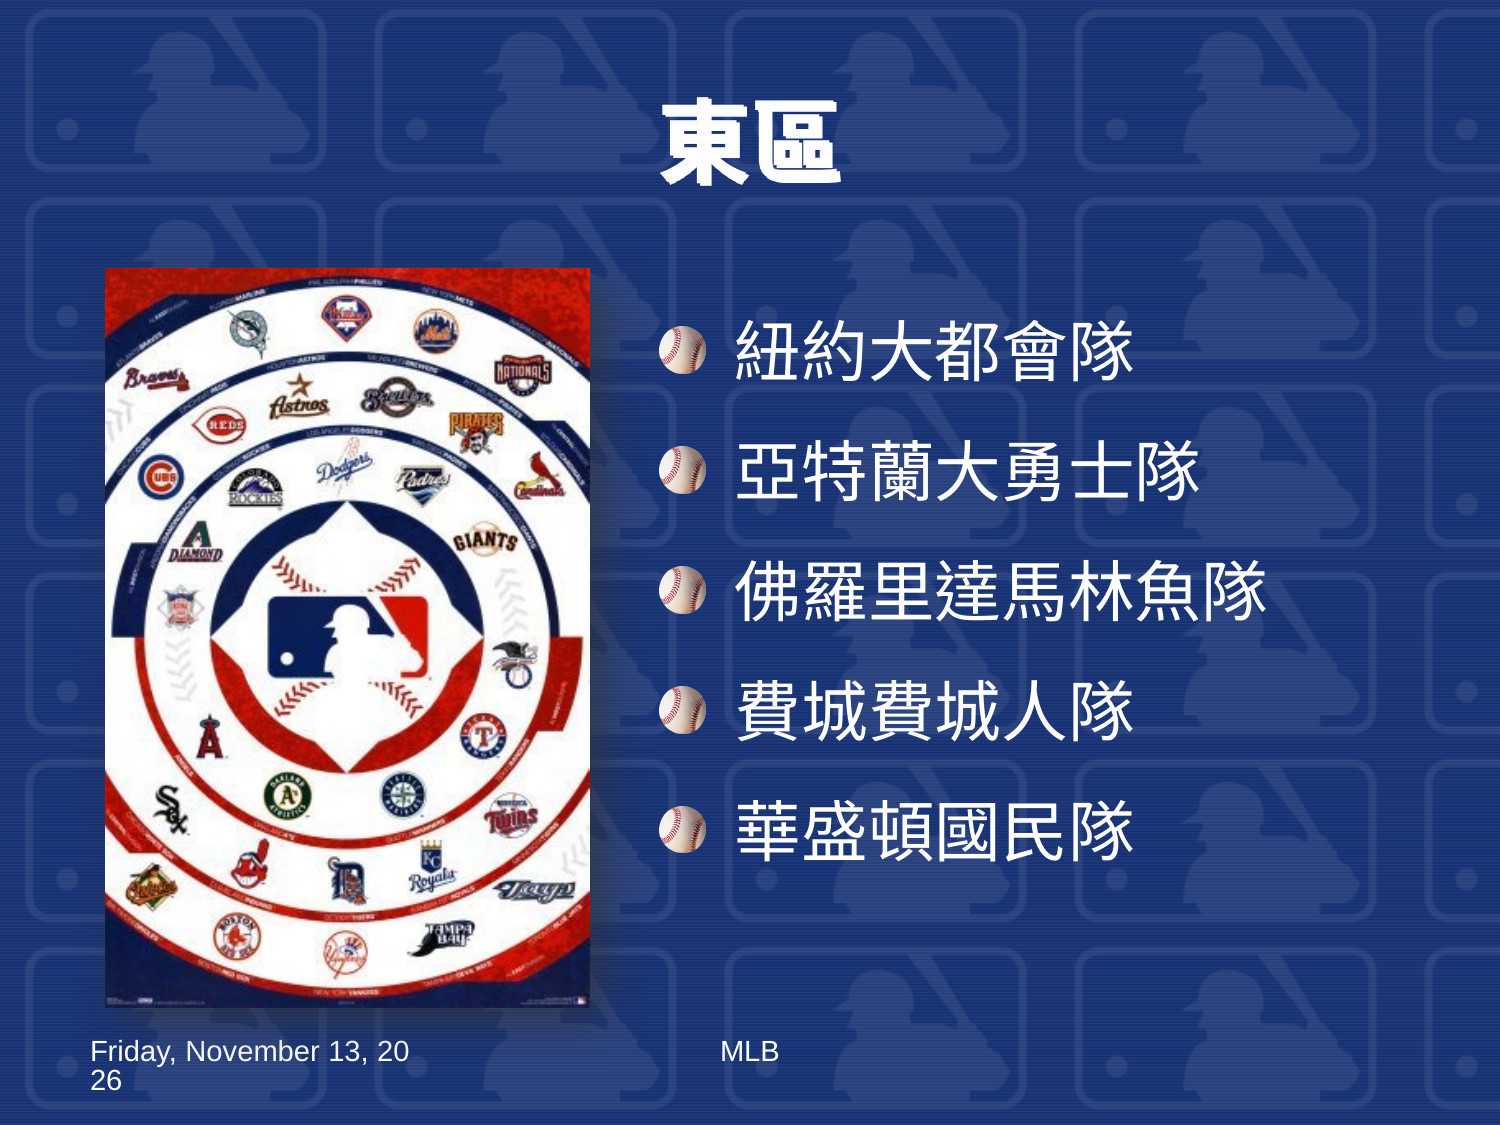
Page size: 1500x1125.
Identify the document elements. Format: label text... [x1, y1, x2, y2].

footer MLB [512, 1024, 988, 1103]
title 東區 [74, 44, 1426, 233]
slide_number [74, 1024, 426, 1103]
list 紐約大都會隊 亞特蘭大勇士隊 佛羅里達馬林魚隊 費城費城人隊 華盛頓國民隊 [644, 262, 1426, 1006]
picture [0, 0, 1500, 1125]
